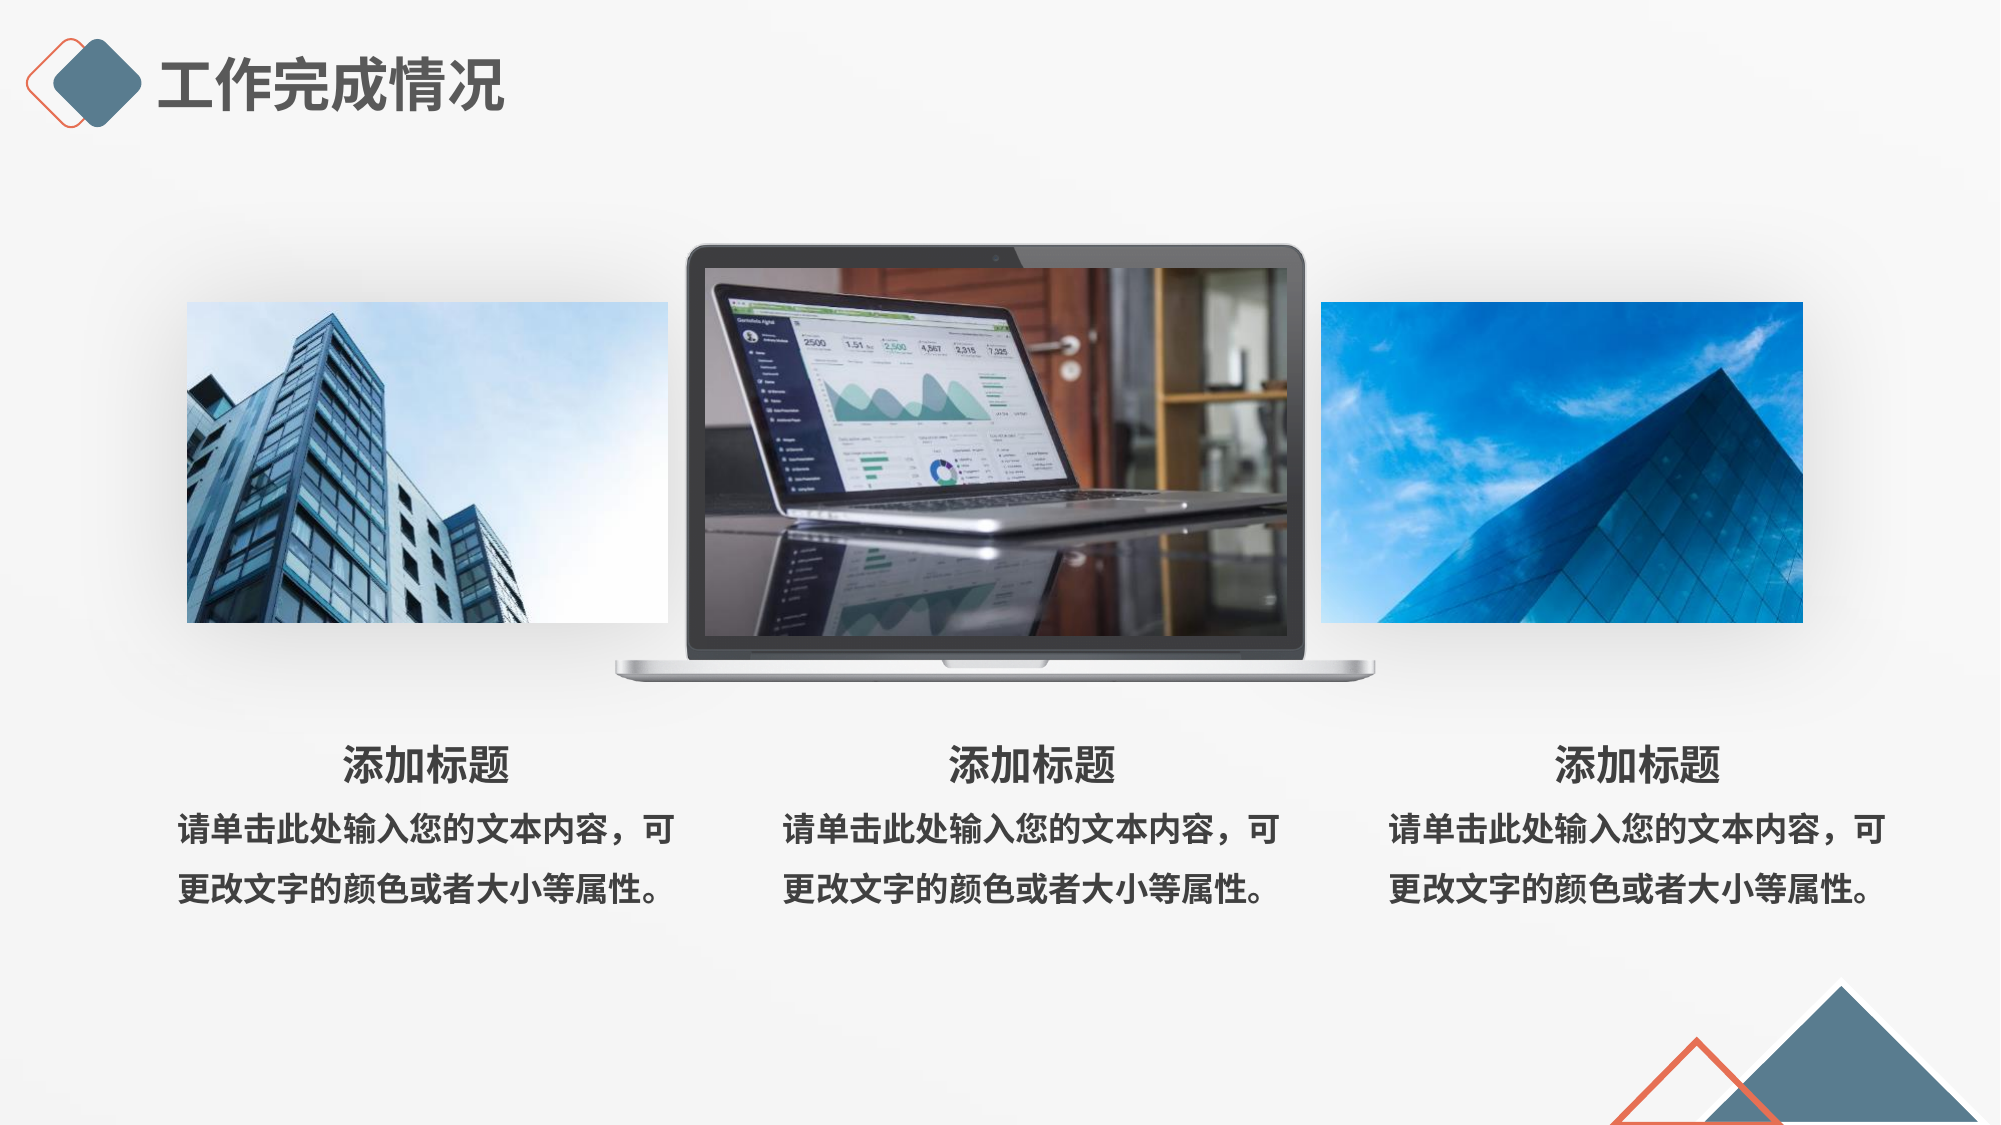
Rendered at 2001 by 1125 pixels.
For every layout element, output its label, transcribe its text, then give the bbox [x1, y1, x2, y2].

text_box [36, 40, 523, 127]
text_box 添加标题 请单击此处输入您的文本内容，可更改文字的颜色或者大小等属性。 [1369, 705, 1907, 916]
text_box 添加标题 请单击此处输入您的文本内容，可更改文字的颜色或者大小等属性。 [157, 705, 695, 916]
picture [0, 0, 2000, 1125]
text_box 添加标题 请单击此处输入您的文本内容，可更改文字的颜色或者大小等属性。 [763, 705, 1301, 916]
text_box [1614, 981, 1986, 1125]
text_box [610, 243, 1380, 682]
